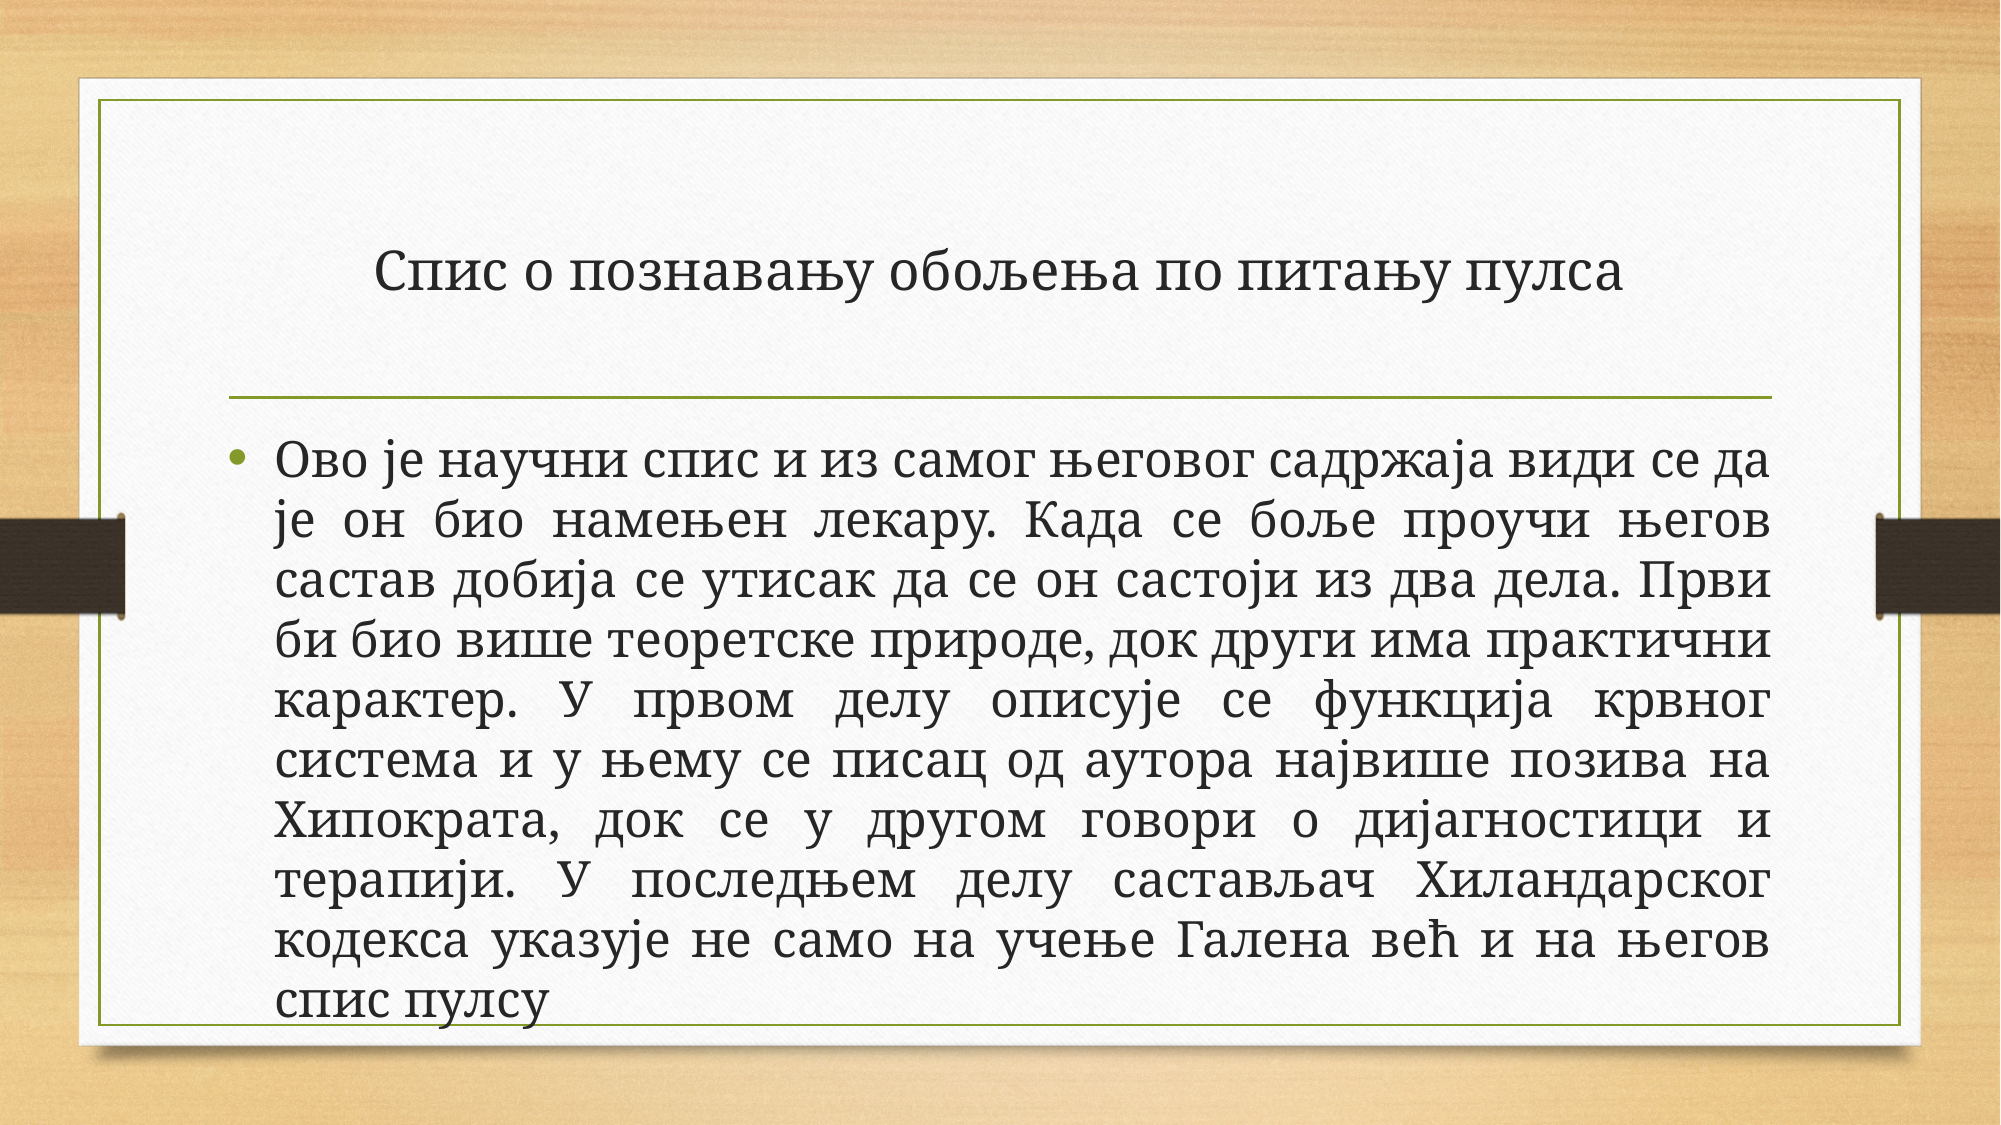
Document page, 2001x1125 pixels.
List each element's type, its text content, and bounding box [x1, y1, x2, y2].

picture [0, 0, 2001, 1125]
list Ово је научни спис и из самог његовог садржаја види се да је он био намењен лекару. Када се боље проучи његов састав добија се утисак да се он састоји из два дела. Први би био више теоретске природе, док други има практични карактер. У првом делу описује се функција крвног система и у њему се писац од аутора највише позива на Хипократа, док се у другом говори о дијагностици и терапији. У последњем делу састављач Хиландарског кодекса указује не само на учење Галена већ и на његов спис пулсу [212, 419, 1788, 964]
title Спис о познавању обољења по питању пулса [212, 161, 1788, 375]
